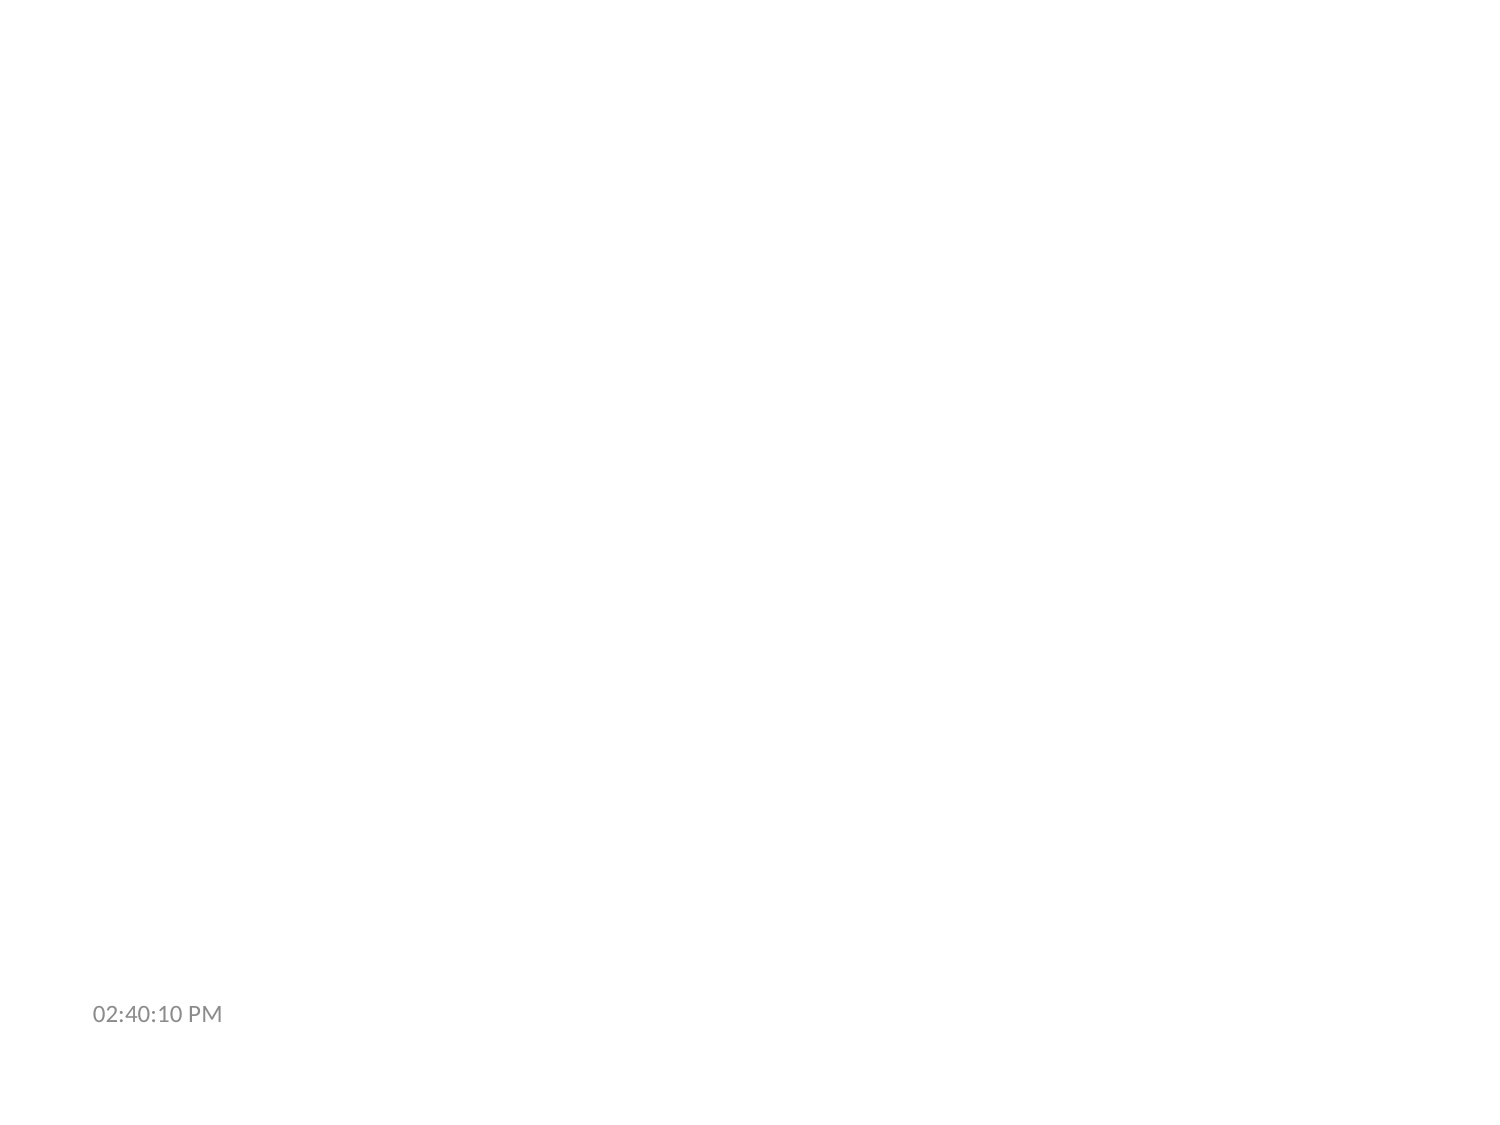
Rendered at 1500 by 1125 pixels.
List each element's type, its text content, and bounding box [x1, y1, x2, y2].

text_box 3:35:09 PM [77, 982, 428, 1043]
